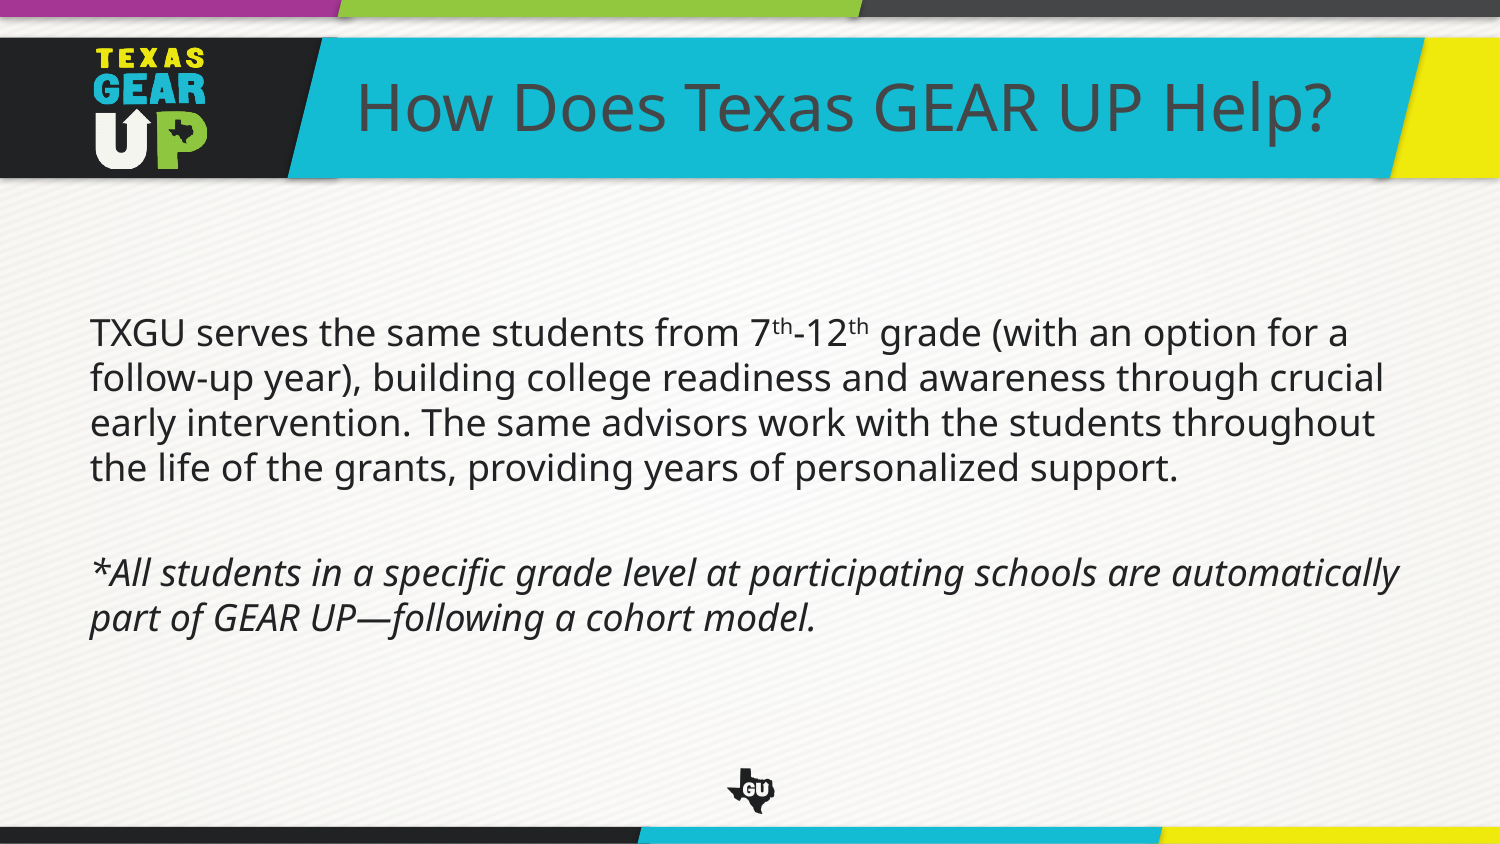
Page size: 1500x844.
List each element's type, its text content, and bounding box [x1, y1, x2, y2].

text_box How Does Texas GEAR UP Help? [325, 34, 1364, 175]
list TXGU serves the same students from 7th-12th grade (with an option for a follow-up year), building college readiness and awareness through crucial early intervention. The same advisors work with the students throughout the life of the grants, providing years of personalized support. *All students in a specific grade level at participating schools are automatically part of GEAR UP—following a cohort model. [75, 196, 1425, 750]
